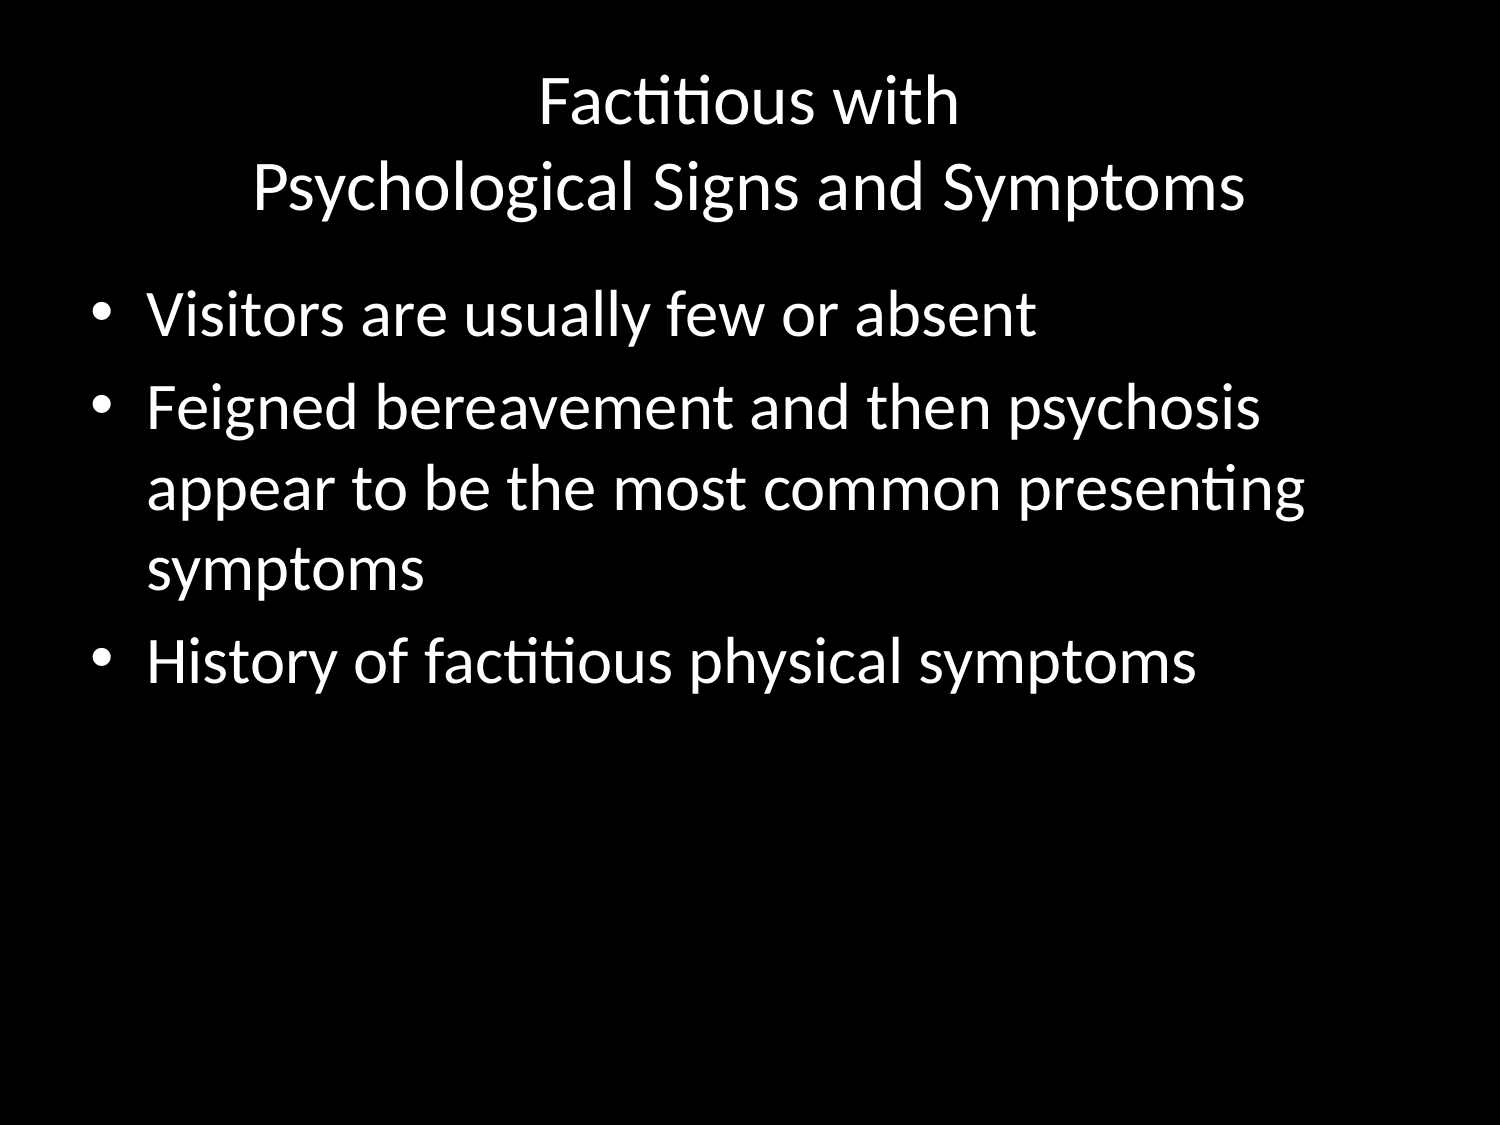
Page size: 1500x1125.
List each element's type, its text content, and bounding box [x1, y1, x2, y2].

list Visitors are usually few or absent Feigned bereavement and then psychosis appear to be the most common presenting symptoms History of factitious physical symptoms [75, 262, 1425, 1005]
title Factitious with Psychological Signs and Symptoms [75, 45, 1425, 233]
